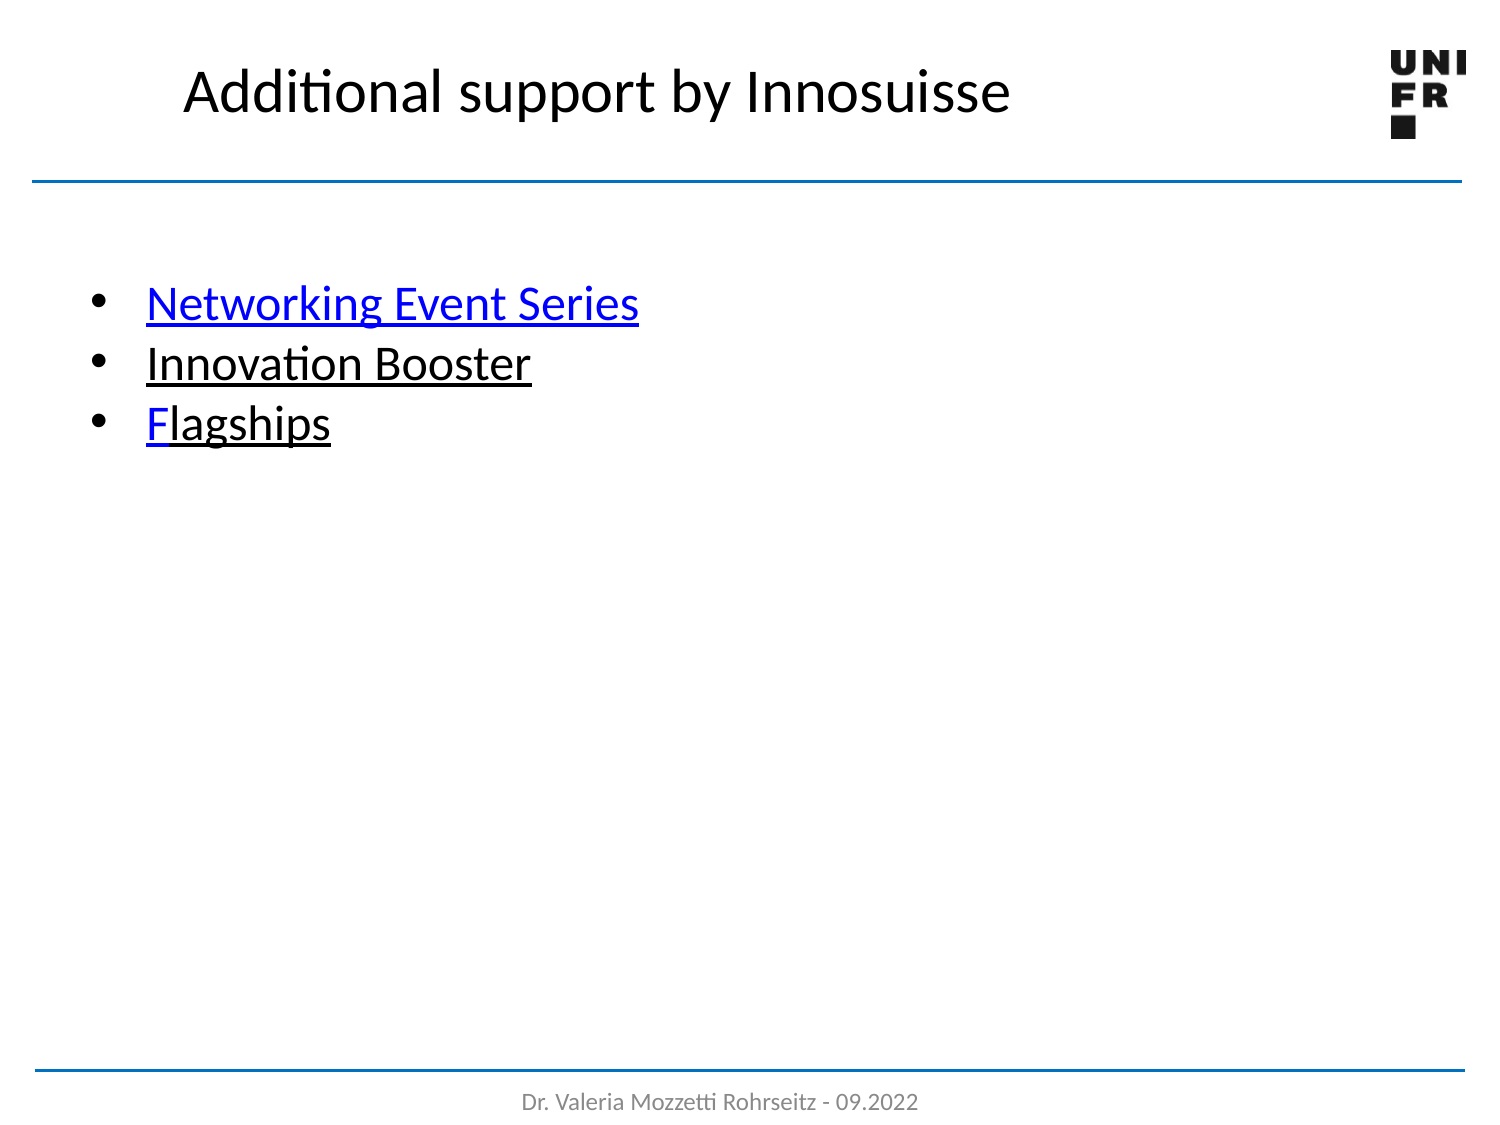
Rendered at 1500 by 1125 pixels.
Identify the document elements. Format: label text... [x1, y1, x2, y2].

list Networking Event Series Innovation Booster Flagships [75, 262, 1425, 1005]
title Additional support by Innosuisse [168, 19, 1466, 156]
list Dr. Valeria Mozzetti Rohrseitz - 09.2022 [360, 1078, 1081, 1117]
